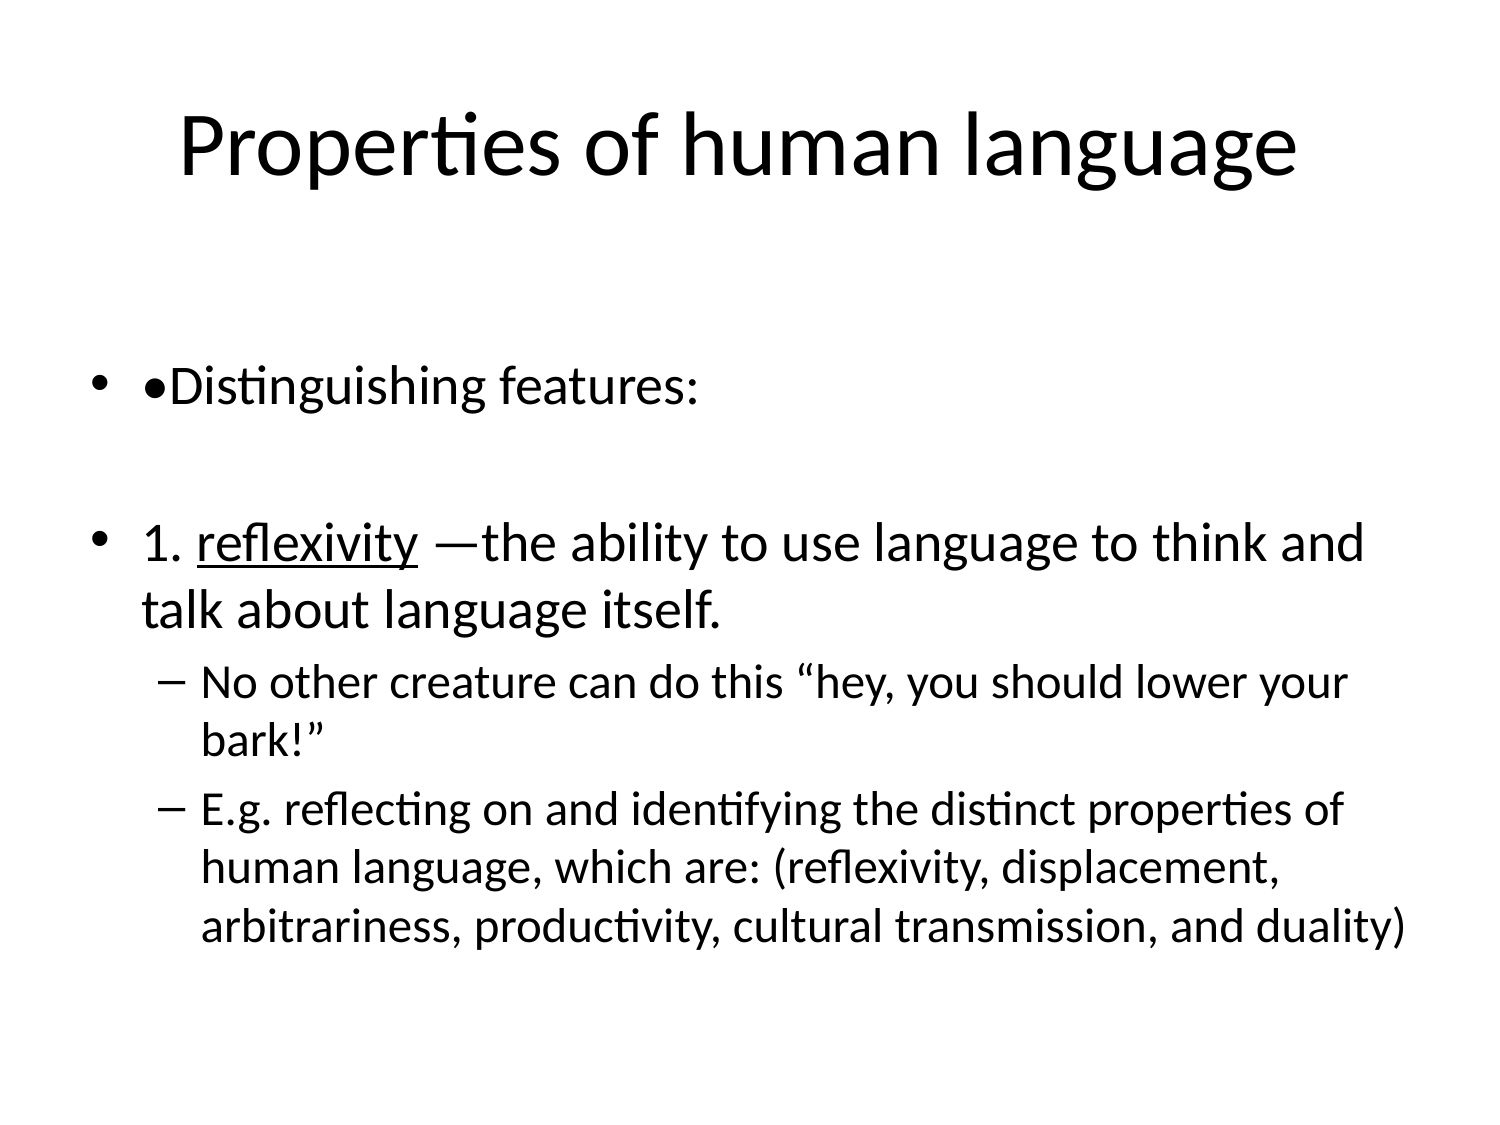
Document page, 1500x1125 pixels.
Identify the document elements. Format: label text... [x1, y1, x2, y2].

list •Distinguishing features: 1. reflexivity —the ability to use language to think and talk about language itself. No other creature can do this “hey, you should lower your bark!” E.g. reflecting on and identifying the distinct properties of human language, which are: (reflexivity, displacement, arbitrariness, productivity, cultural transmission, and duality) [75, 262, 1425, 1005]
title Properties of human language [75, 45, 1425, 233]
